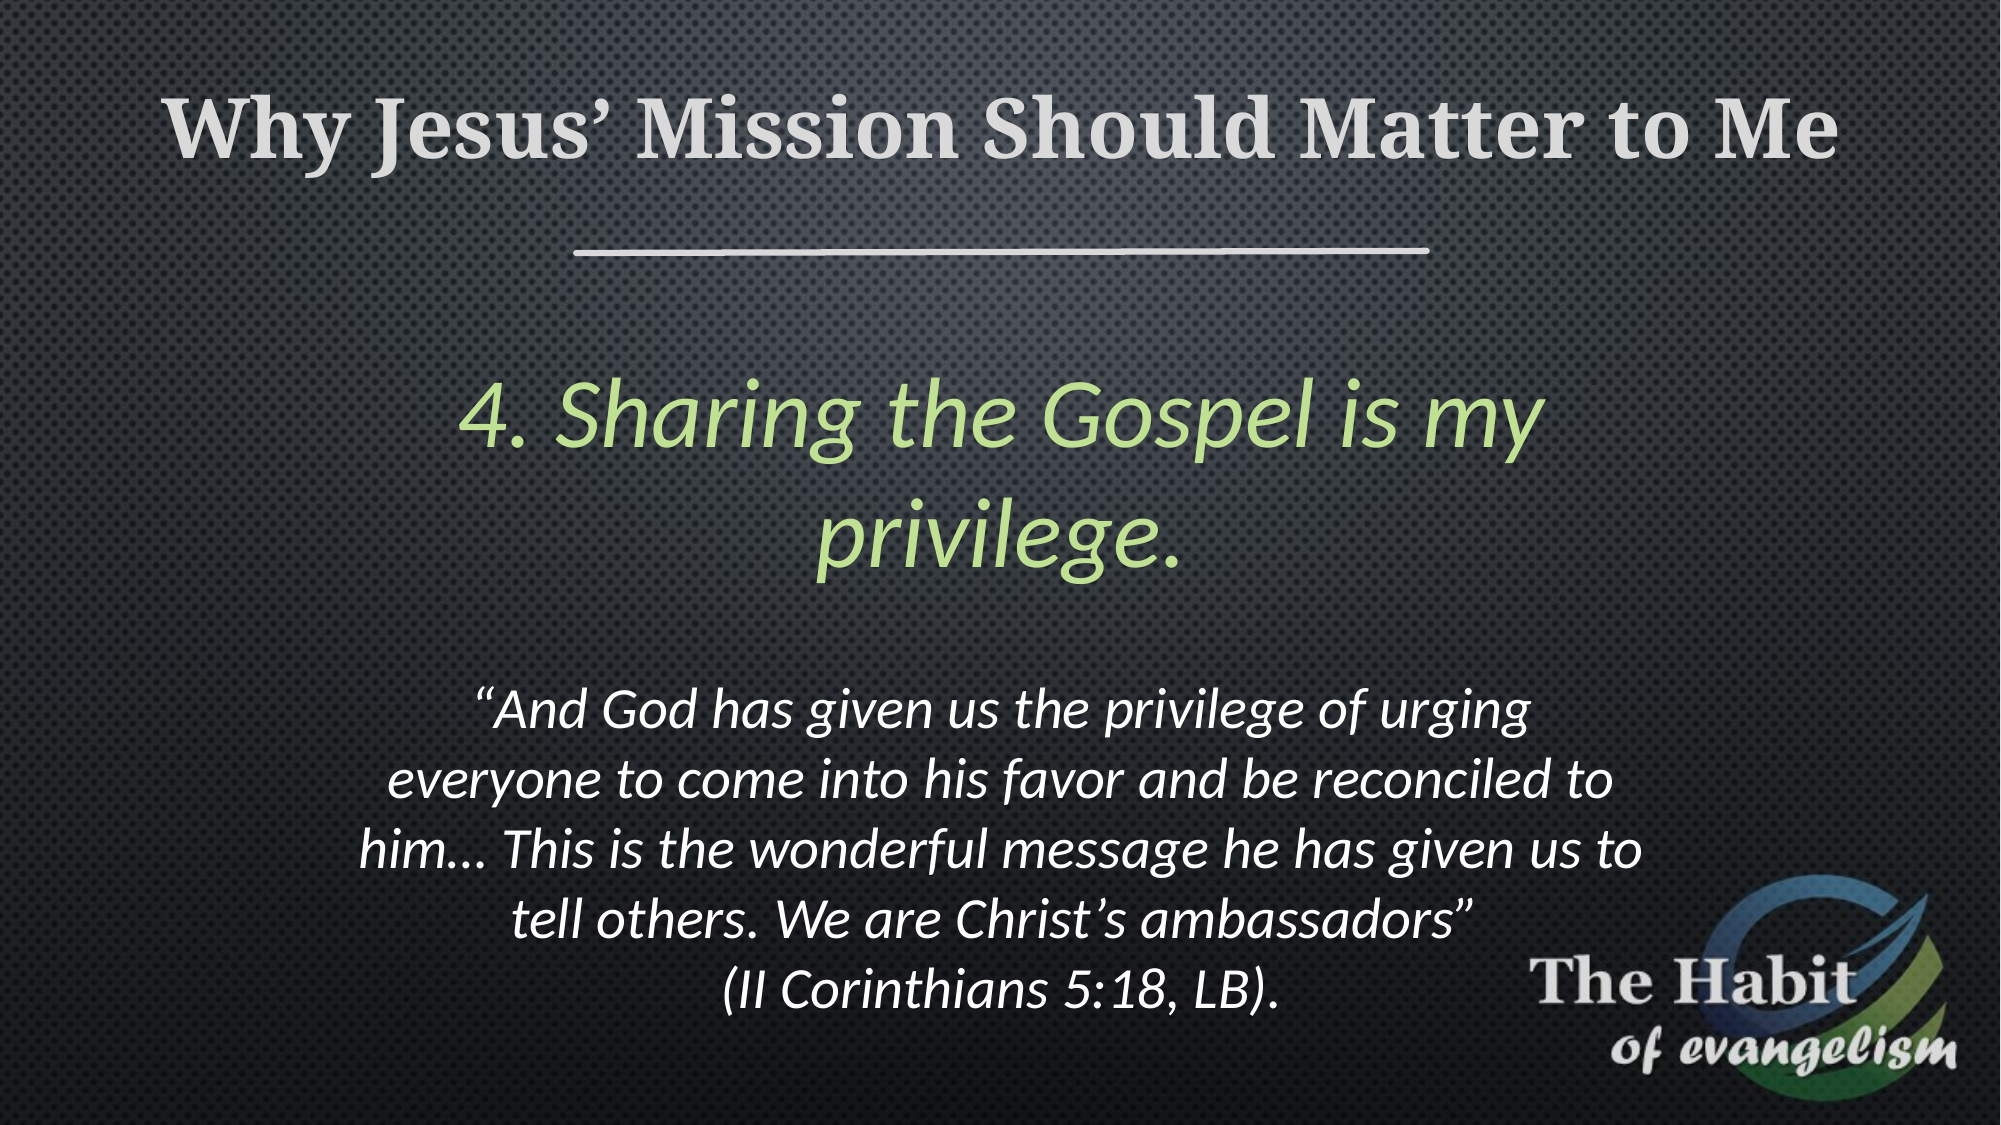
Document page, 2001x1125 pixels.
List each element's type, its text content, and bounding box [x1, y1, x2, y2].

picture [0, 0, 2001, 1125]
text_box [575, 250, 1427, 254]
text_box Why Jesus’ Mission Should Matter to Me [23, 67, 1980, 183]
text_box 4. Sharing the Gospel is my privilege. [332, 340, 1670, 595]
text_box “And God has given us the privilege of urging everyone to come into his favor and be reconciled to him… This is the wonderful message he has given us to tell others. We are Christ’s ambassadors” (II Corinthians 5:18, LB). [341, 662, 1662, 1028]
